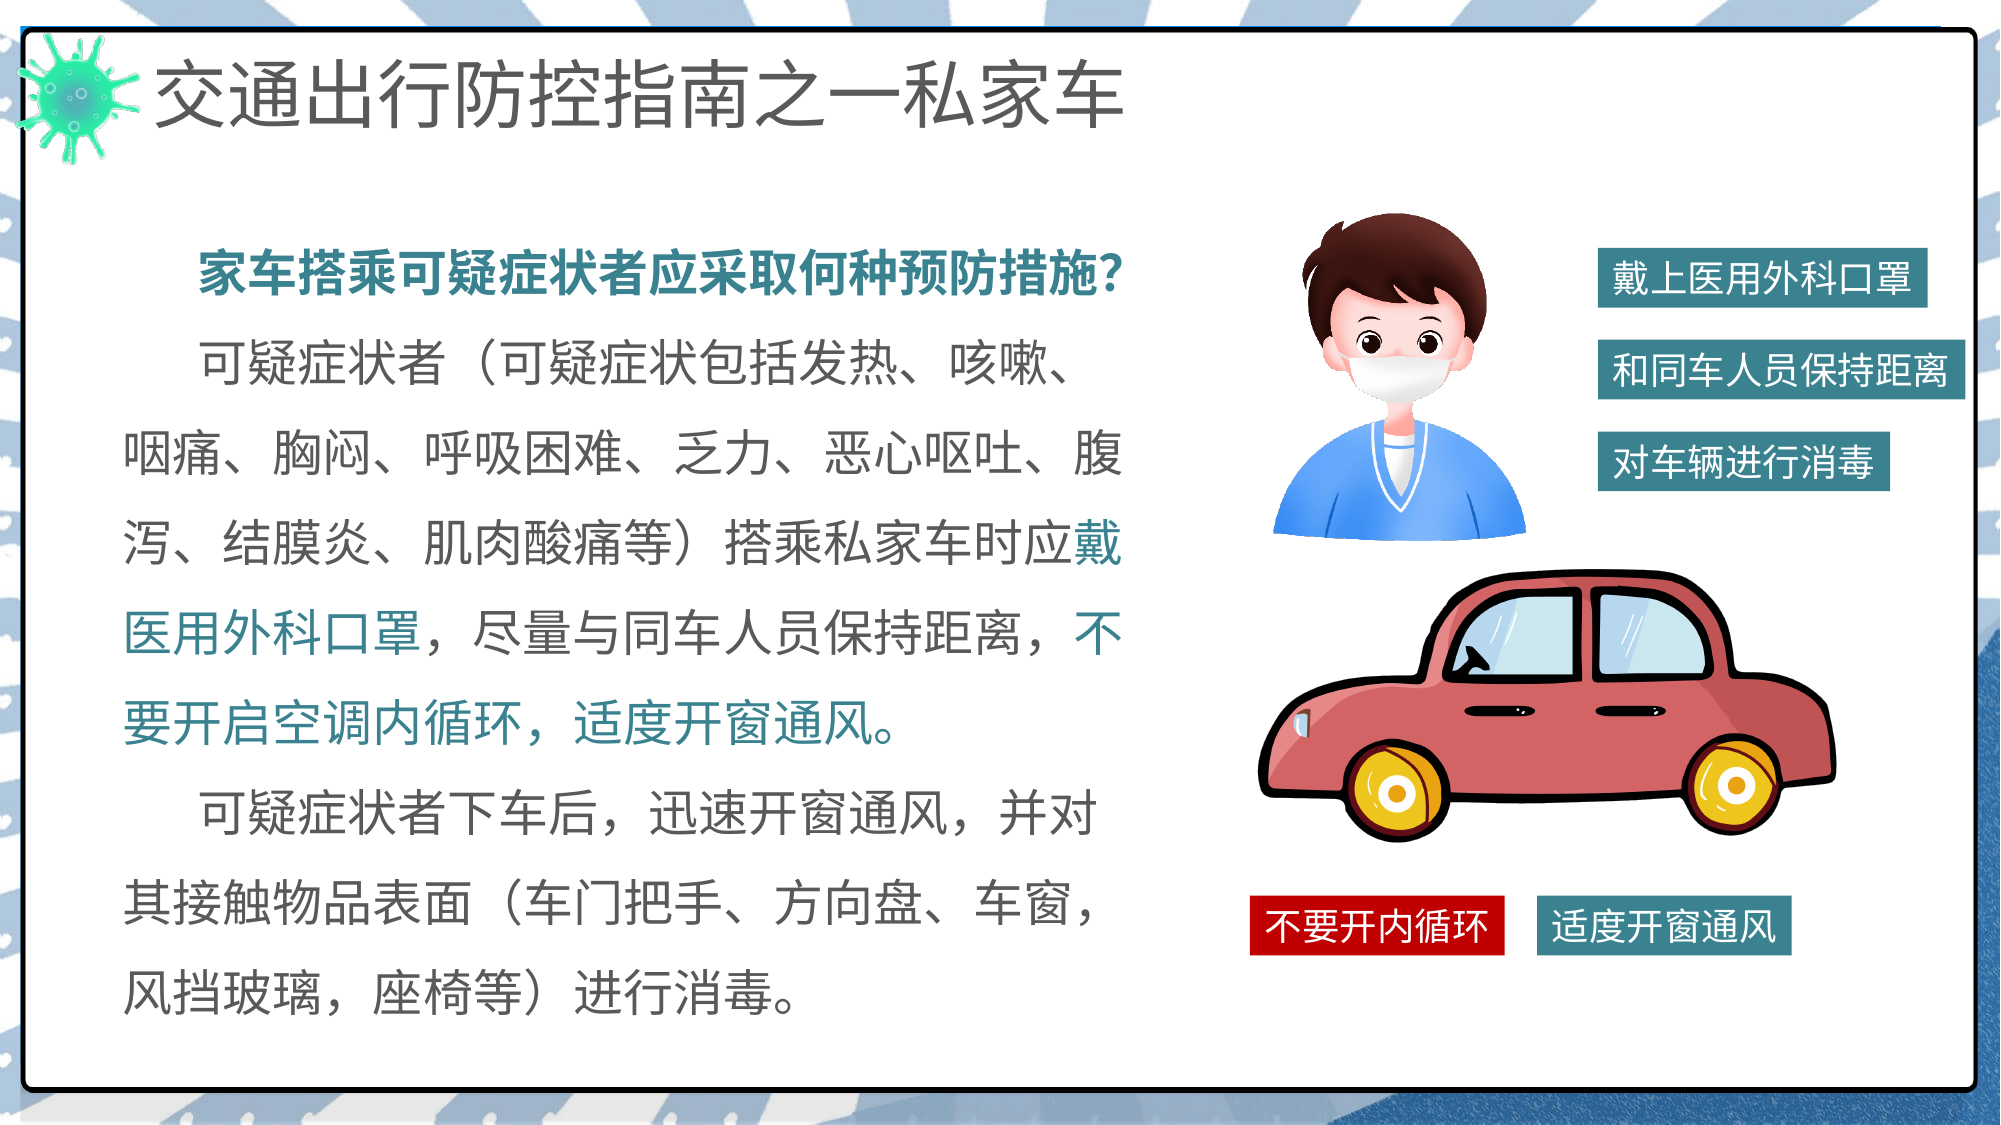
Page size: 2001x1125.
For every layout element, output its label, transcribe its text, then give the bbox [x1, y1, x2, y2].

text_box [0, 19, 1652, 168]
picture [0, 0, 2000, 1125]
text_box 戴上医用外科口罩 [1597, 247, 1928, 308]
text_box 不要开内循环 [1249, 895, 1505, 956]
text_box 对车辆进行消毒 [1597, 431, 1891, 492]
text_box 和同车人员保持距离 [1598, 339, 1966, 400]
text_box 家车搭乘可疑症状者应采取何种预防措施？ 可疑症状者（可疑症状包括发热、咳嗽、咽痛、胸闷、呼吸困难、乏力、恶心呕吐、腹泻、结膜炎、肌肉酸痛等）搭乘私家车时应戴医用外科口罩，尽量与同车人员保持距离，不要开启空调内循环，适度开窗通风。 可疑症状者下车后，迅速开窗通风，并对其接触物品表面（车门把手、方向盘、车窗，风挡玻璃，座椅等）进行消毒。 [108, 204, 1142, 1029]
text_box 适度开窗通风 [1537, 895, 1792, 956]
